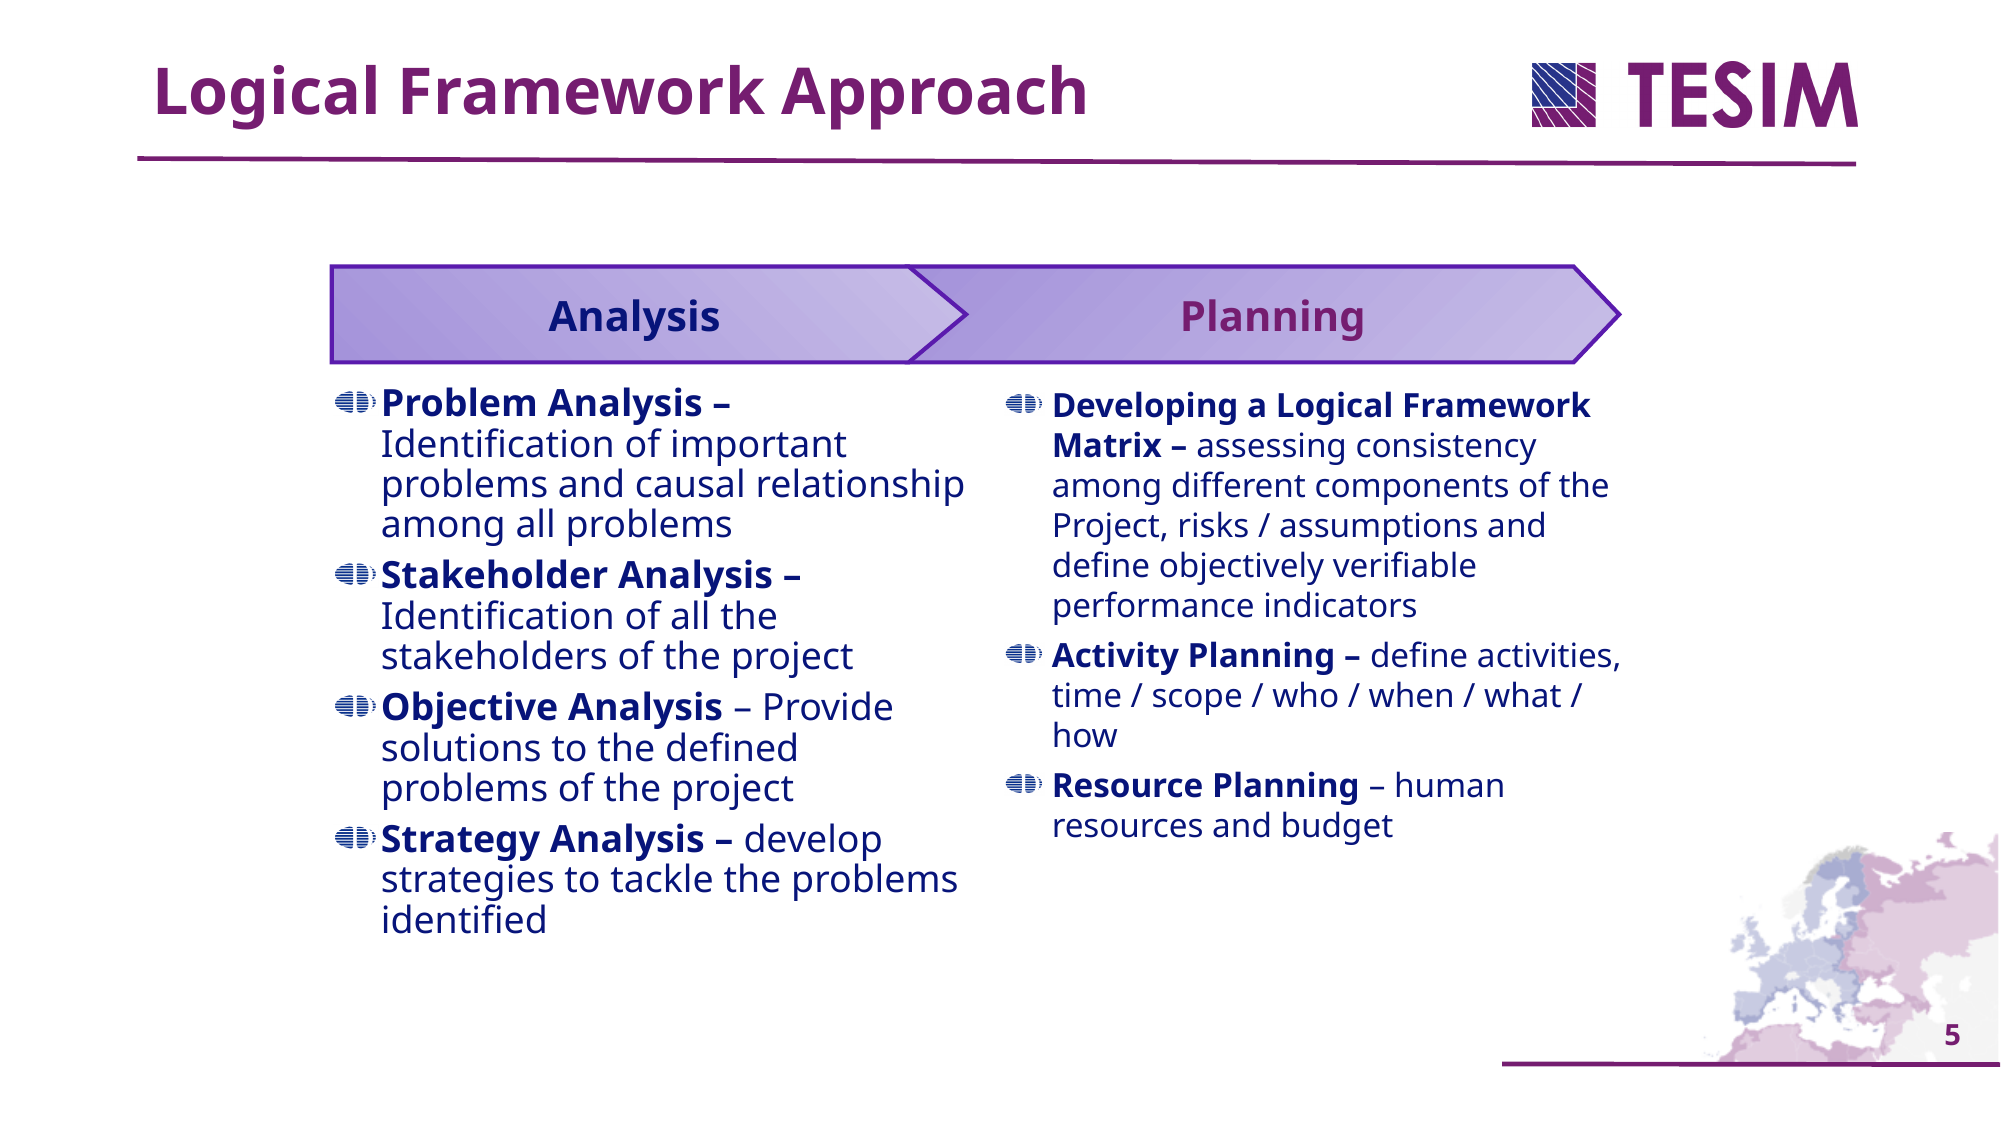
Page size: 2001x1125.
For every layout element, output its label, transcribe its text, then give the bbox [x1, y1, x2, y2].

picture [1643, 832, 2000, 1062]
picture [333, 693, 379, 720]
text_box Developing a Logical Framework Matrix – assessing consistency among different components of the Project, risks / assumptions and define objectively verifiable performance indicators Activity Planning – define activities, time / scope / who / when / what / how Resource Planning – human resources and budget [990, 376, 1659, 1052]
picture [1004, 642, 1045, 666]
text_box Planning [910, 266, 1620, 363]
picture [1004, 772, 1045, 796]
picture [333, 389, 379, 416]
picture [333, 561, 379, 588]
picture [1597, 61, 1858, 128]
picture [1004, 392, 1045, 416]
text_box Analysis [331, 266, 967, 363]
text_box Problem Analysis – Identification of important problems and causal relationship among all problems Stakeholder Analysis – Identification of all the stakeholders of the project Objective Analysis – Provide solutions to the defined problems of the project Strategy Analysis – develop strategies to tackle the problems identified [319, 376, 982, 916]
list Logical Framework Approach [137, 51, 1597, 149]
picture [333, 824, 379, 852]
